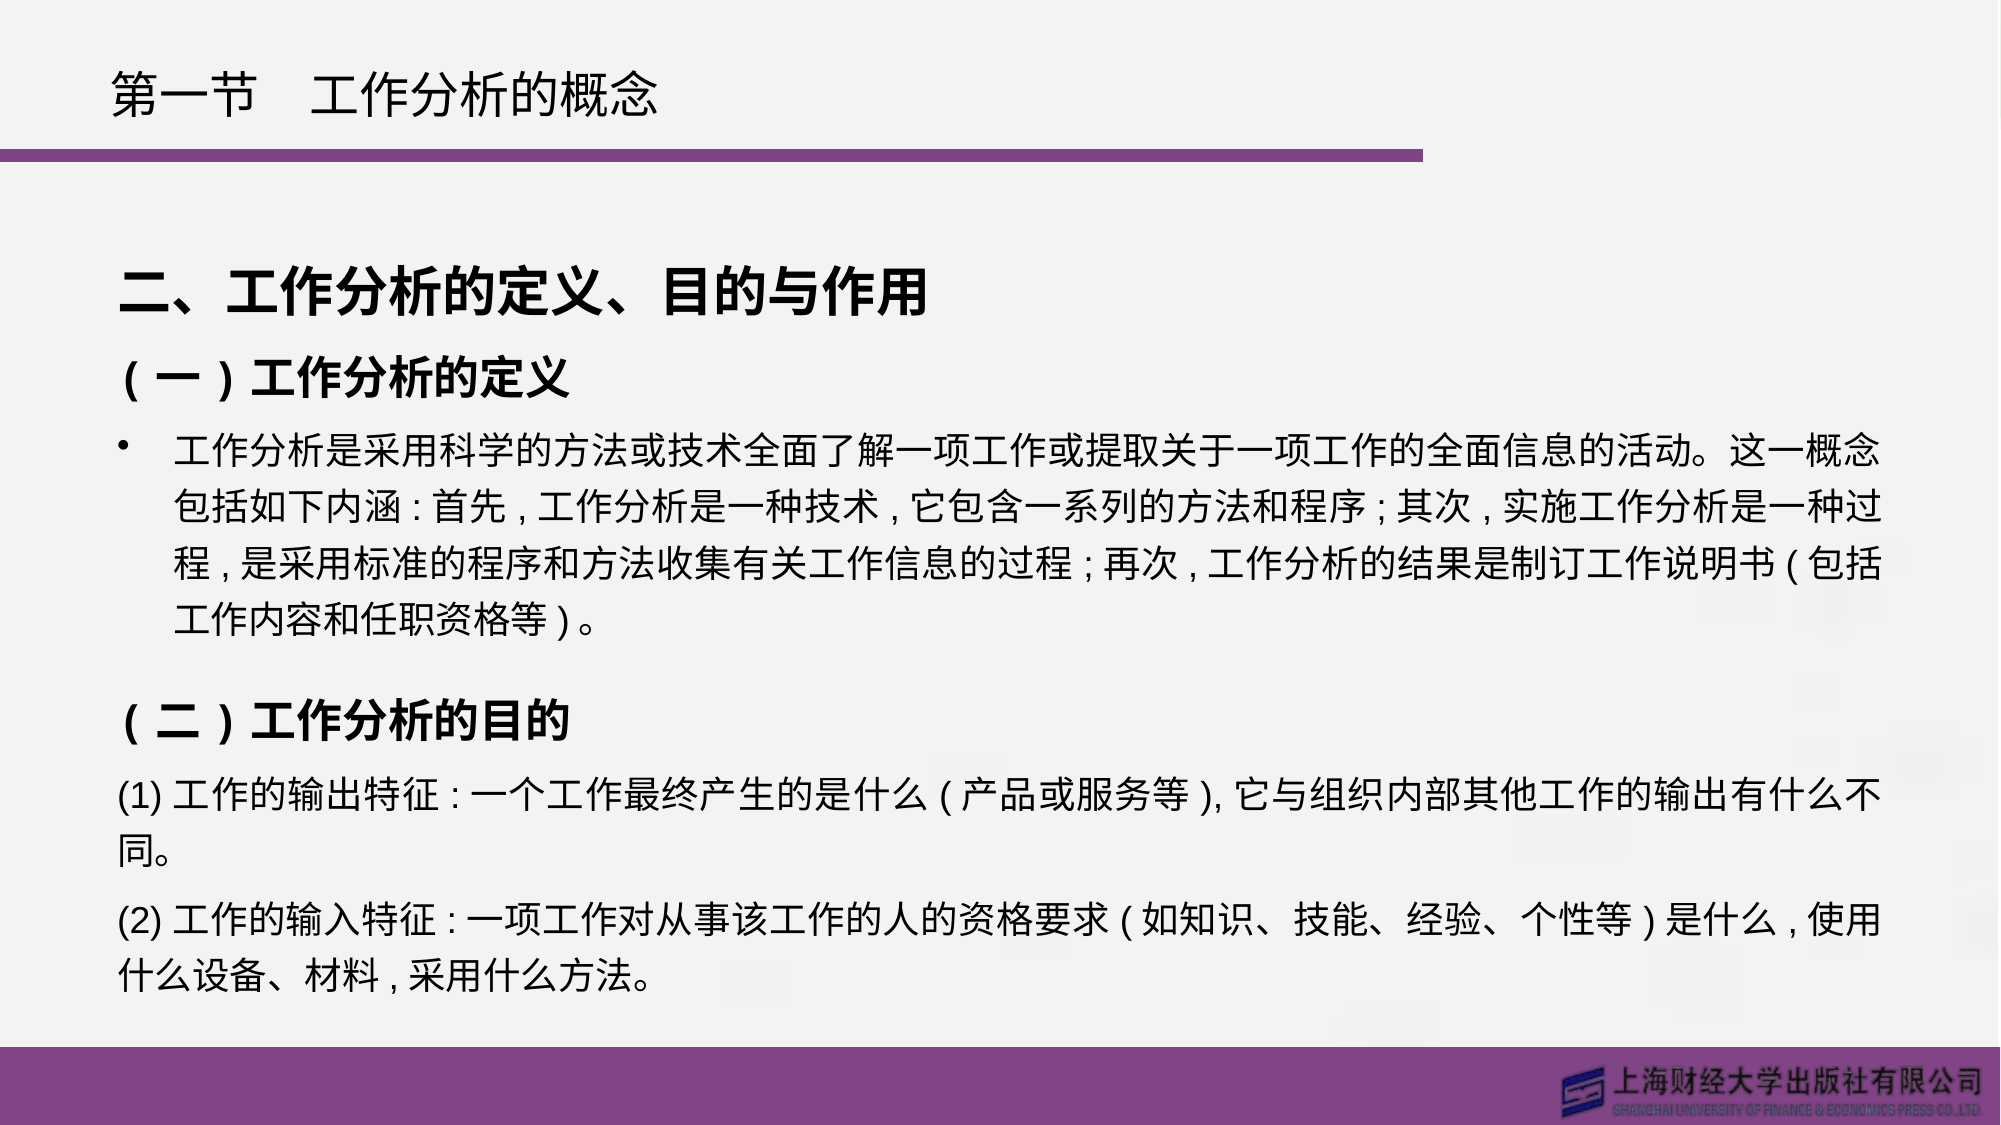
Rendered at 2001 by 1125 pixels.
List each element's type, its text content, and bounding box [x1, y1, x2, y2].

title 第一节 工作分析的概念 [94, 42, 1451, 146]
list 二、工作分析的定义、目的与作用 (一)工作分析的定义 工作分析是采用科学的方法或技术全面了解一项工作或提取关于一项工作的全面信息的活动。这一概念包括如下内涵:首先,工作分析是一种技术,它包含一系列的方法和程序;其次,实施工作分析是一种过程,是采用标准的程序和方法收集有关工作信息的过程;再次,工作分析的结果是制订工作说明书(包括工作内容和任职资格等)。 (二)工作分析的目的 (1)工作的输出特征:一个工作最终产生的是什么(产品或服务等),它与组织内部其他工作的输出有什么不同。 (2)工作的输入特征:一项工作对从事该工作的人的资格要求(如知识、技能、经验、个性等)是什么,使用什么设备、材料,采用什么方法。 [102, 233, 1898, 1032]
picture [0, 0, 2001, 1125]
